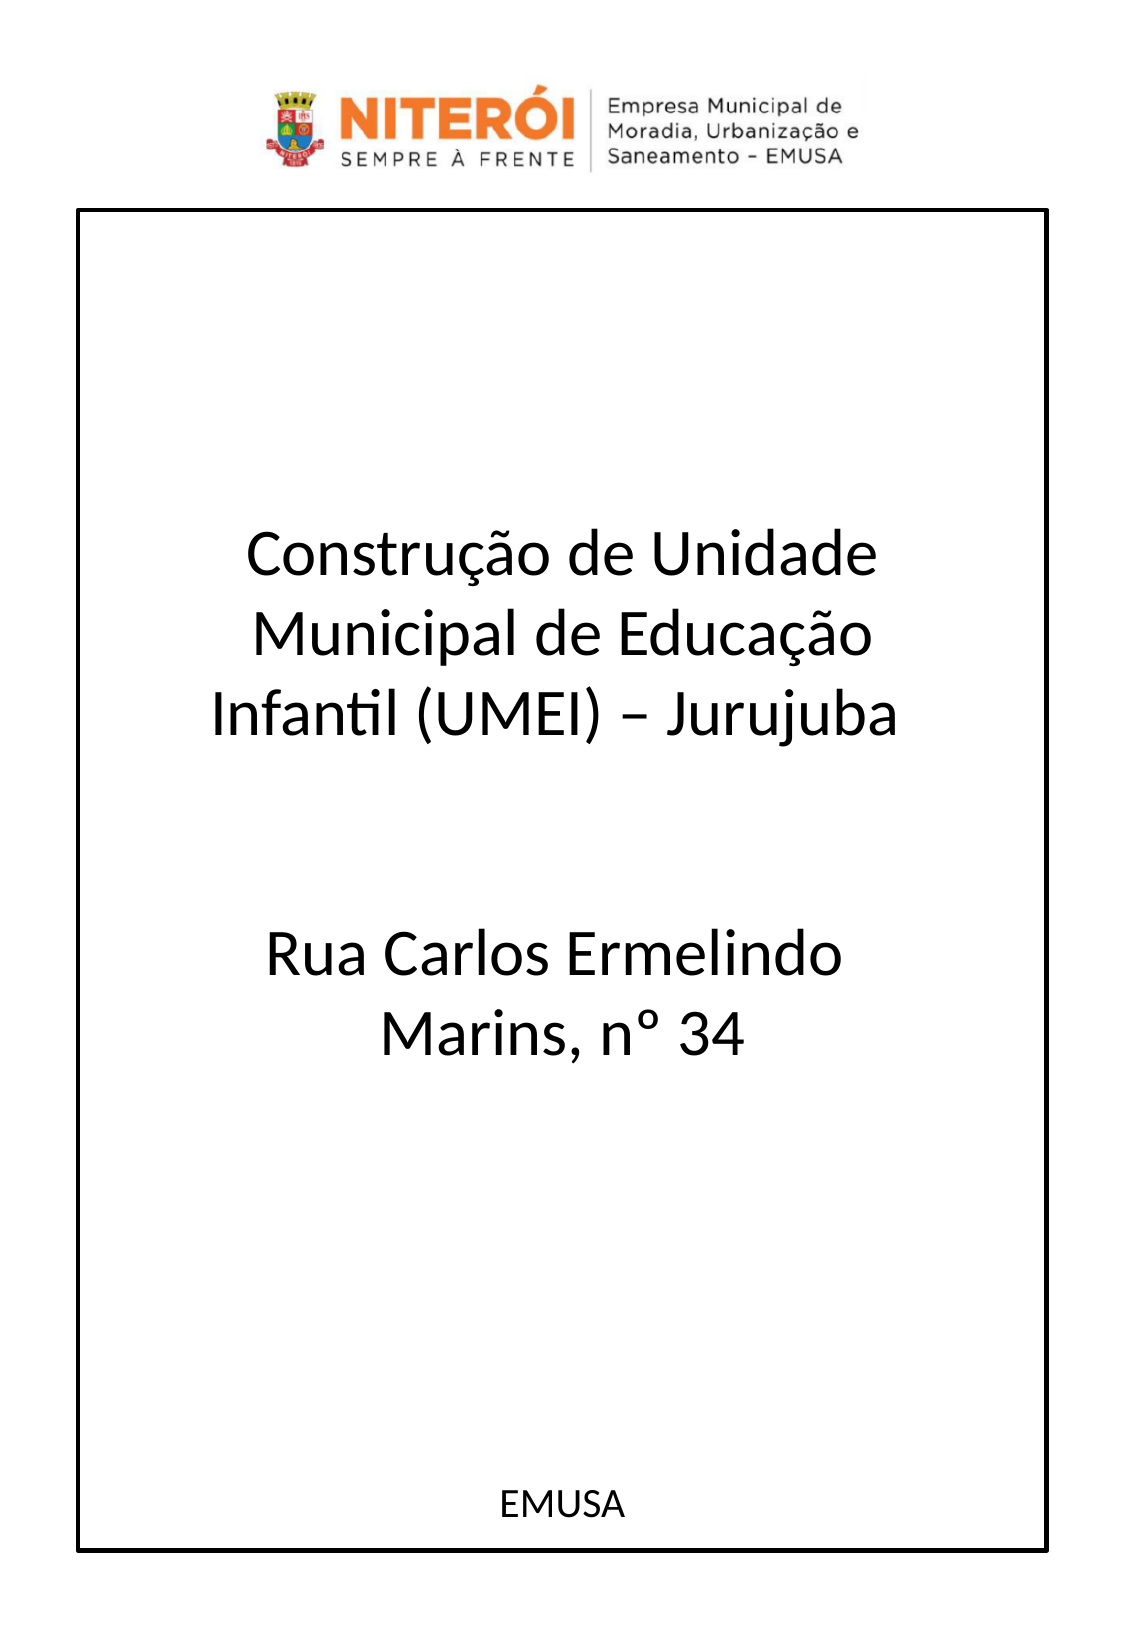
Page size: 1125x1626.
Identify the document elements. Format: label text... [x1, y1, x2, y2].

text_box EMUSA [143, 1468, 982, 1624]
text_box [76, 208, 1049, 1553]
picture [256, 73, 869, 187]
